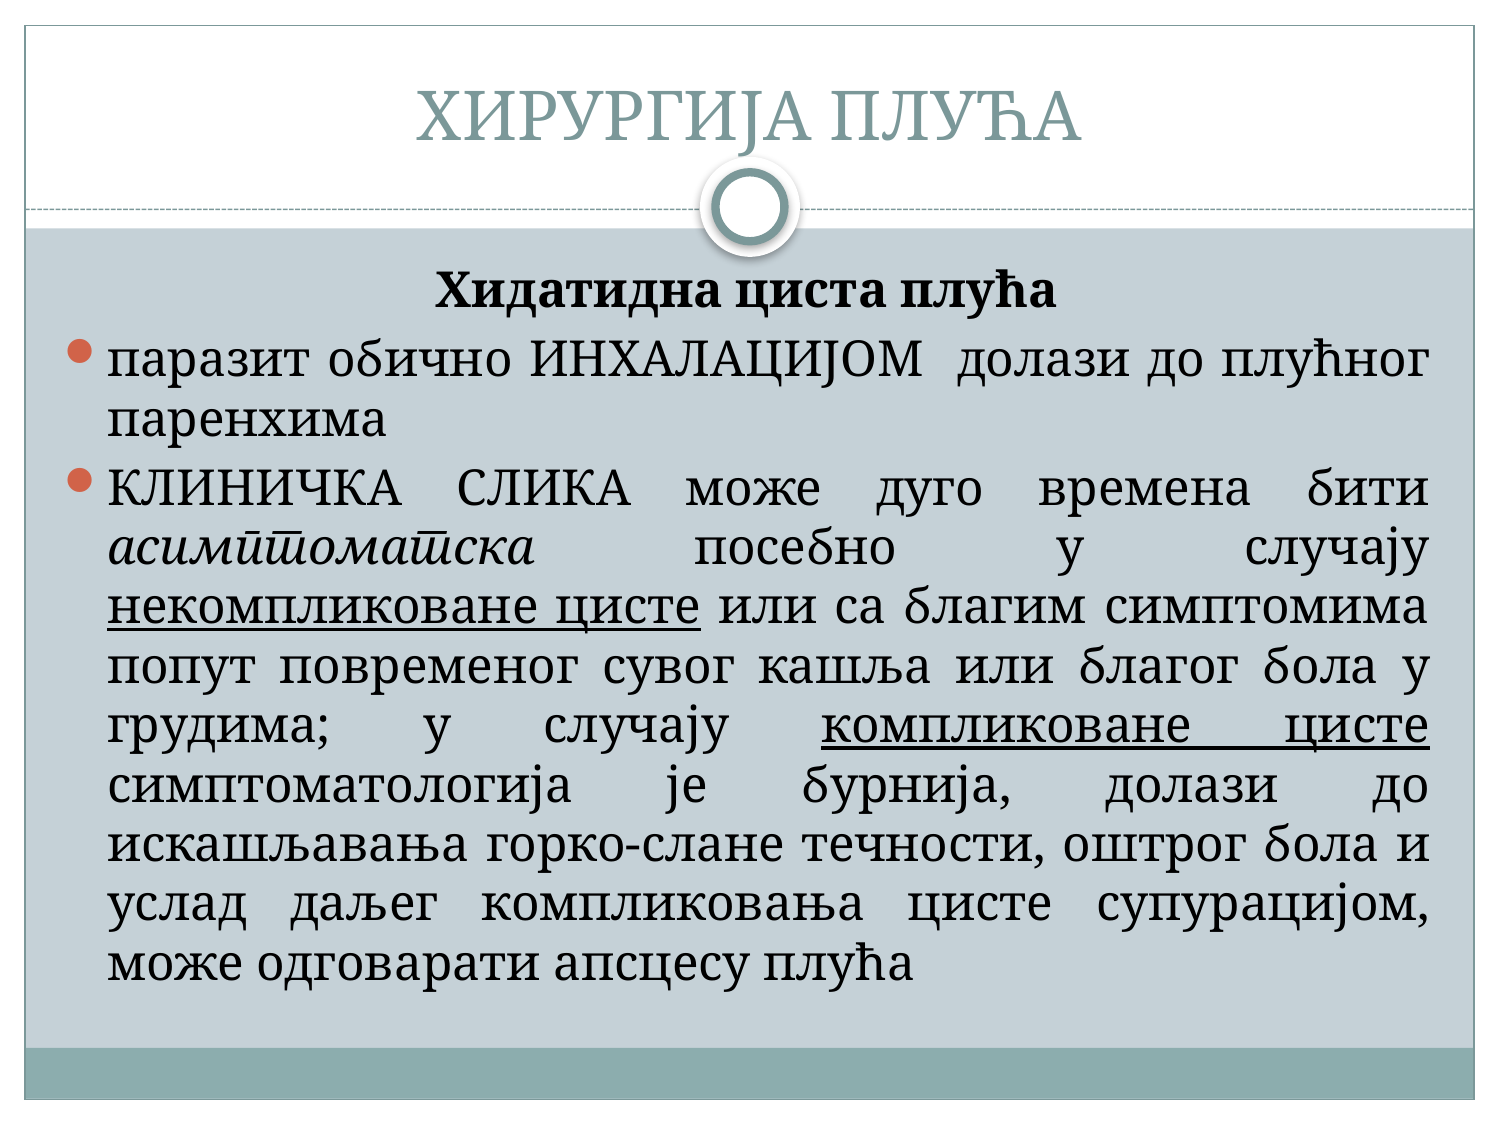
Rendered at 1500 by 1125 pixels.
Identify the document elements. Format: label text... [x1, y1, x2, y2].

title ХИРУРГИЈА ПЛУЋА [49, 37, 1450, 162]
list Хидатидна циста плућа паразит обично ИНХАЛАЦИЈОМ долази до плућног паренхима КЛИНИЧКА СЛИКА може дуго времена бити асимптоматска посебно у случају некомпликоване цисте или са благим симптомима попут повременог сувог кашља или благог бола у грудима; у случају компликоване цисте симптоматологија је бурнија, долази до искашљавања горко-слане течности, оштрог бола и услад даљег компликовања цисте супурацијом, може одговарати апсцесу плућа [49, 250, 1445, 1001]
